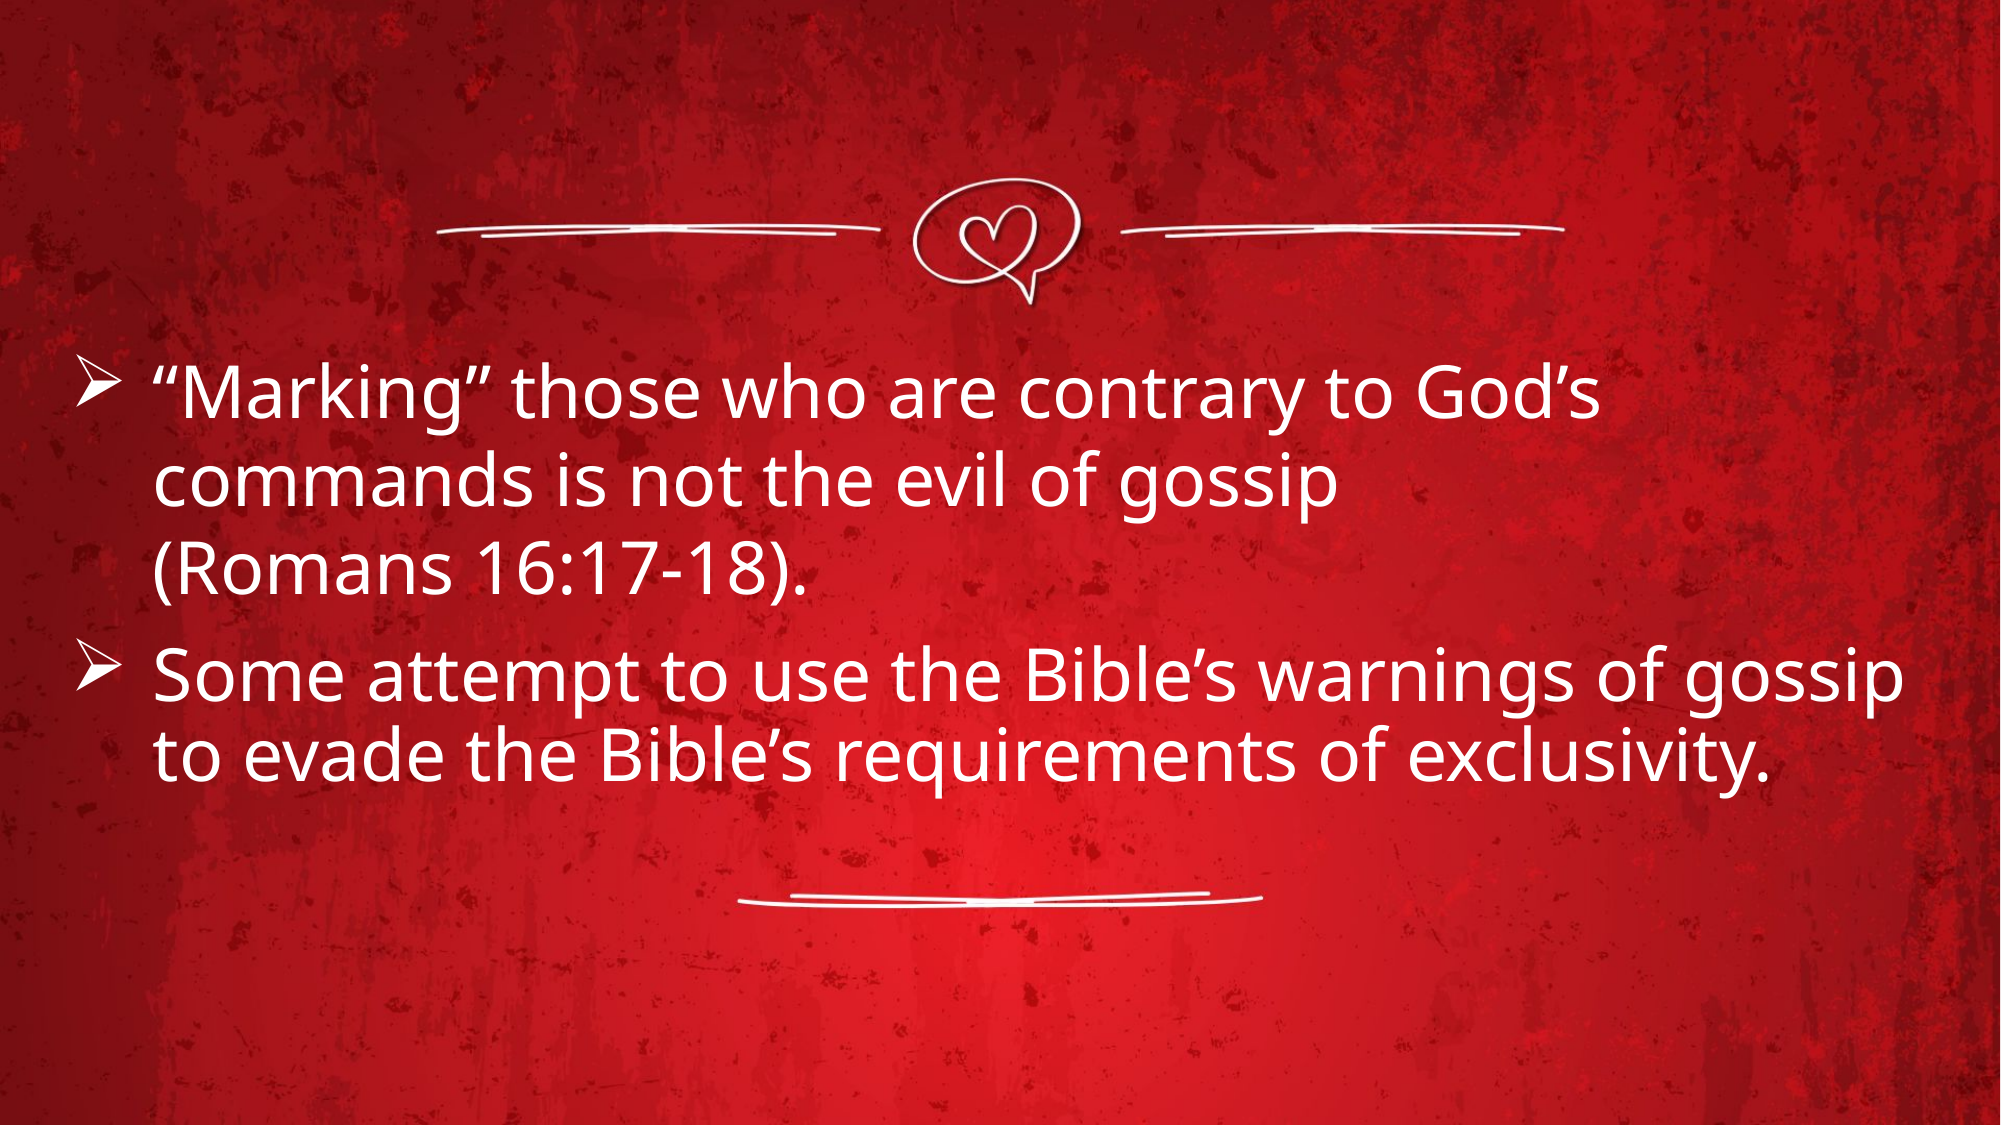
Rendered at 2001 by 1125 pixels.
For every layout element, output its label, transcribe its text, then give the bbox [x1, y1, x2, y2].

picture [0, 0, 2001, 1125]
list “Marking” those who are contrary to God’s commands is not the evil of gossip (Romans 16:17-18). Some attempt to use the Bible’s warnings of gossip to evade the Bible’s requirements of exclusivity. [55, 298, 1930, 844]
